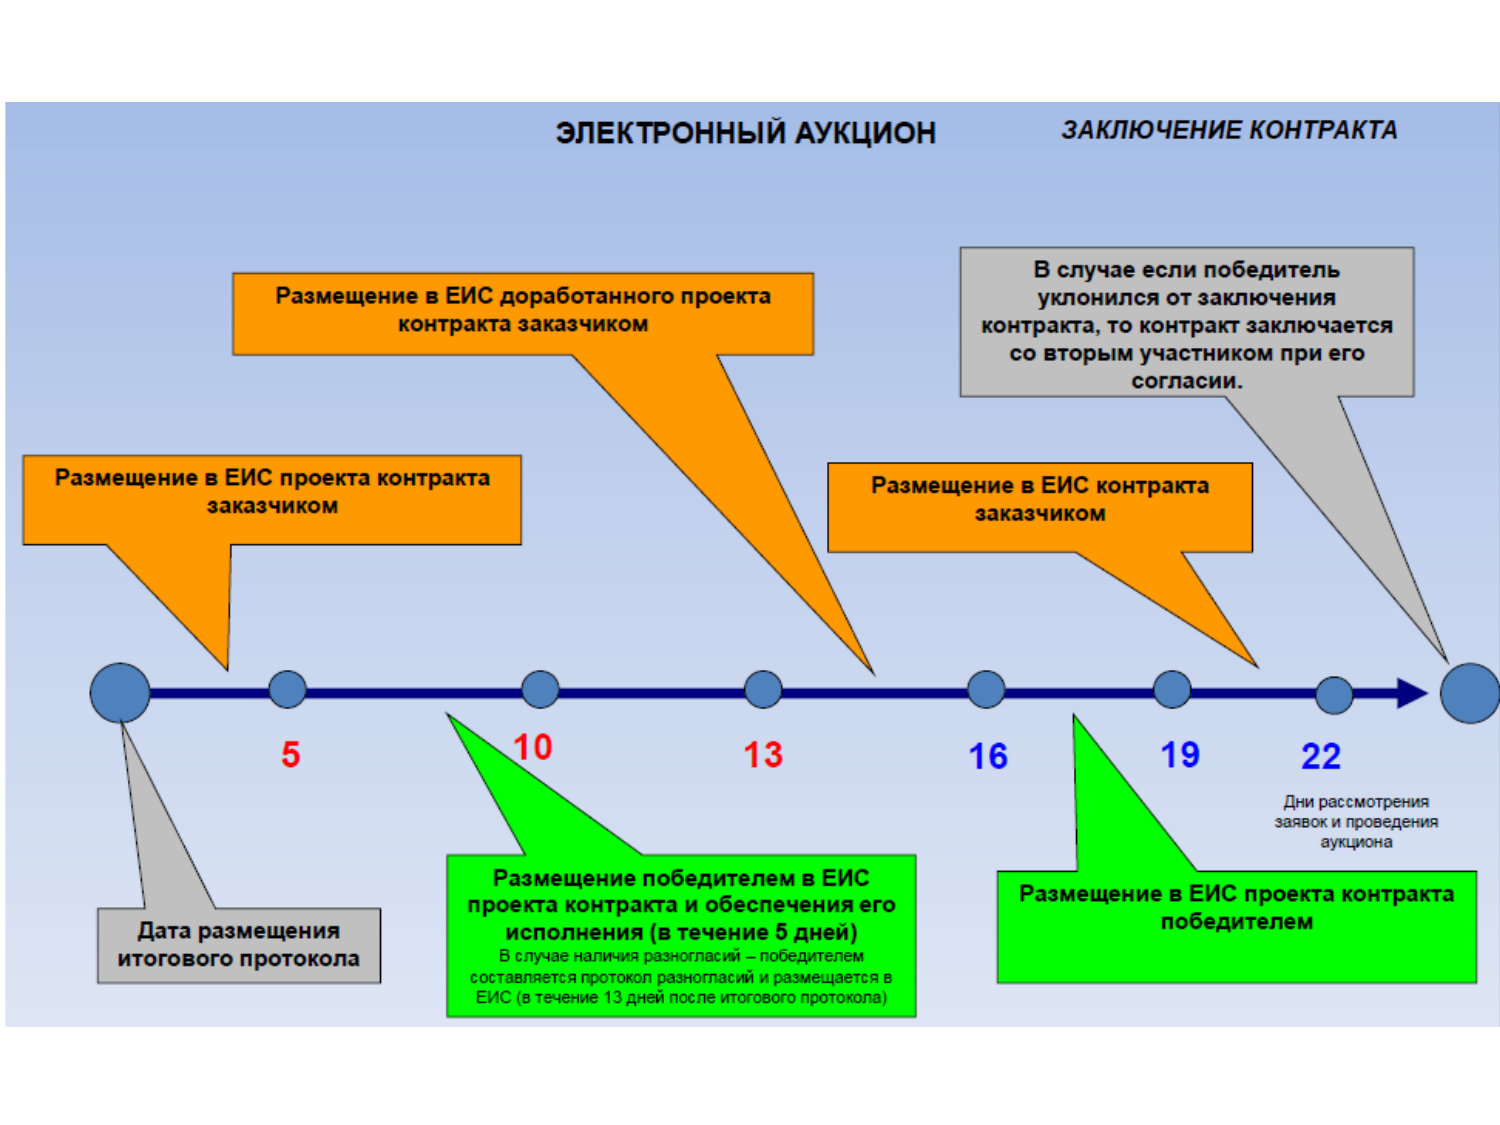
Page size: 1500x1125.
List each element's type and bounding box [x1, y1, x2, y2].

picture [5, 101, 1500, 1027]
